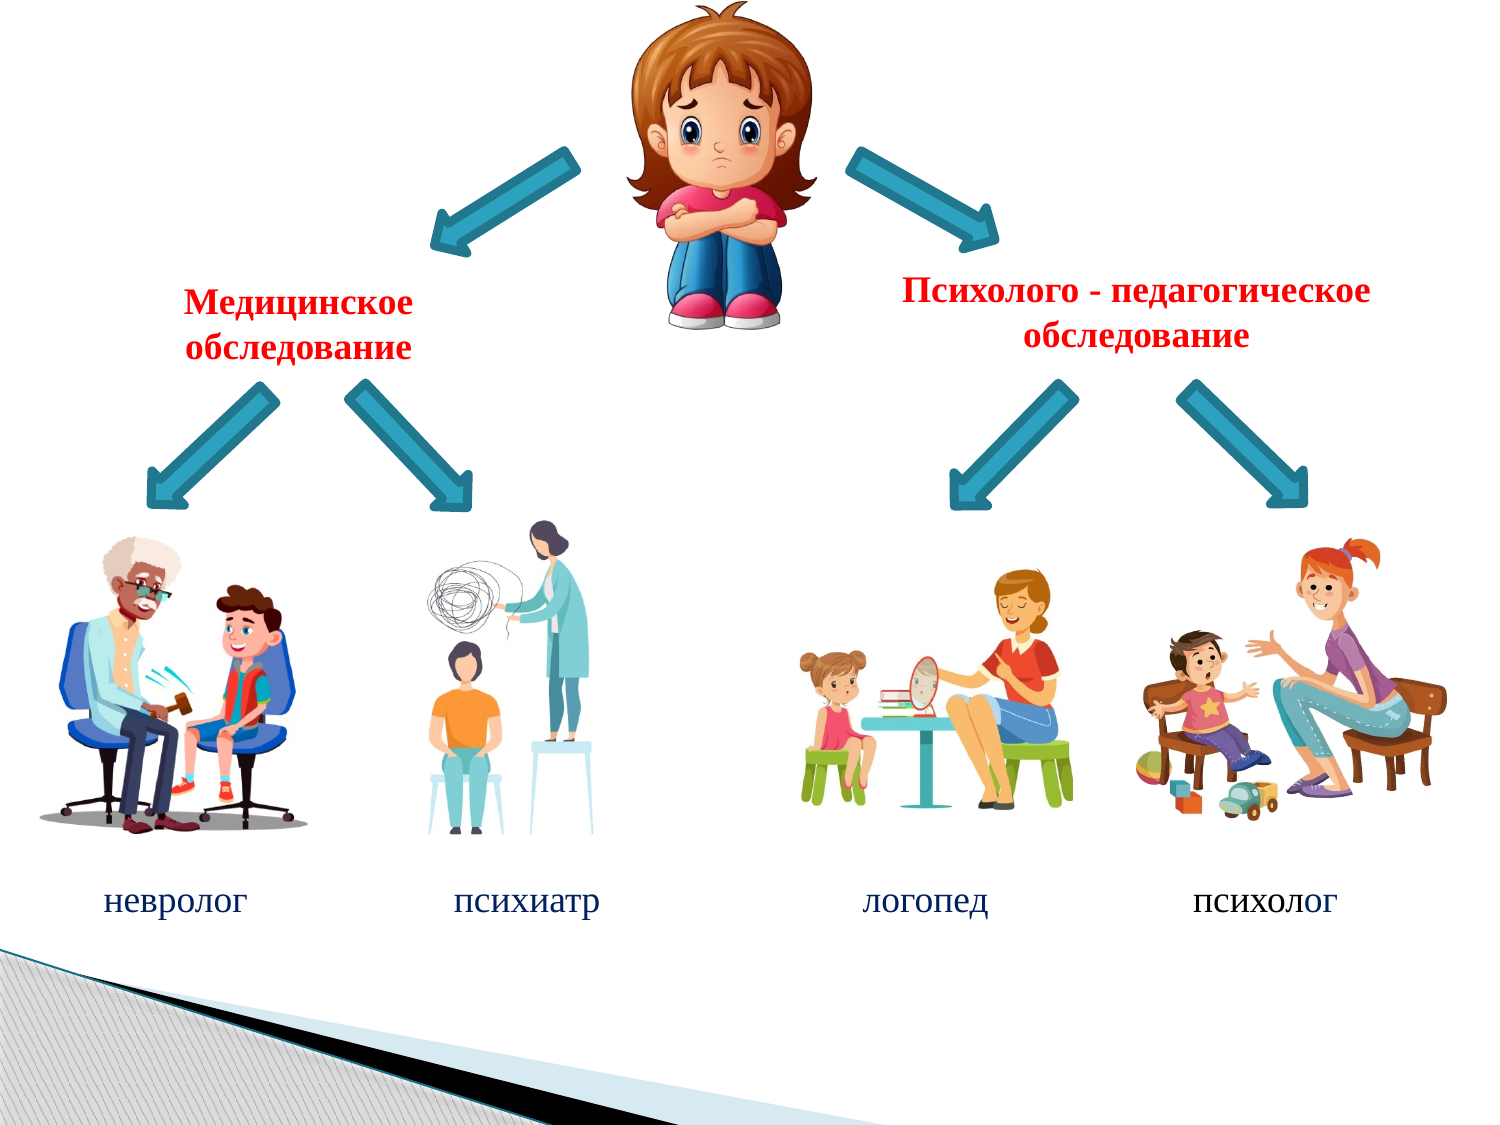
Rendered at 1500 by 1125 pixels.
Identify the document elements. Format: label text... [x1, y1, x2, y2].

text_box логопед [785, 867, 1067, 927]
text_box невролог [35, 867, 317, 927]
text_box психолог [1125, 867, 1407, 927]
text_box [430, 146, 582, 258]
text_box Медицинское обследование [117, 269, 481, 375]
picture [796, 562, 1074, 813]
text_box [146, 381, 281, 510]
text_box [949, 378, 1080, 511]
picture [620, 0, 821, 333]
picture [398, 515, 600, 838]
picture [34, 527, 317, 834]
text_box Психолого - педагогическое обследование [867, 257, 1407, 363]
text_box [343, 378, 473, 513]
picture [1136, 538, 1447, 821]
text_box психиатр [386, 867, 668, 927]
text_box [1175, 378, 1309, 509]
text_box [845, 146, 1000, 254]
